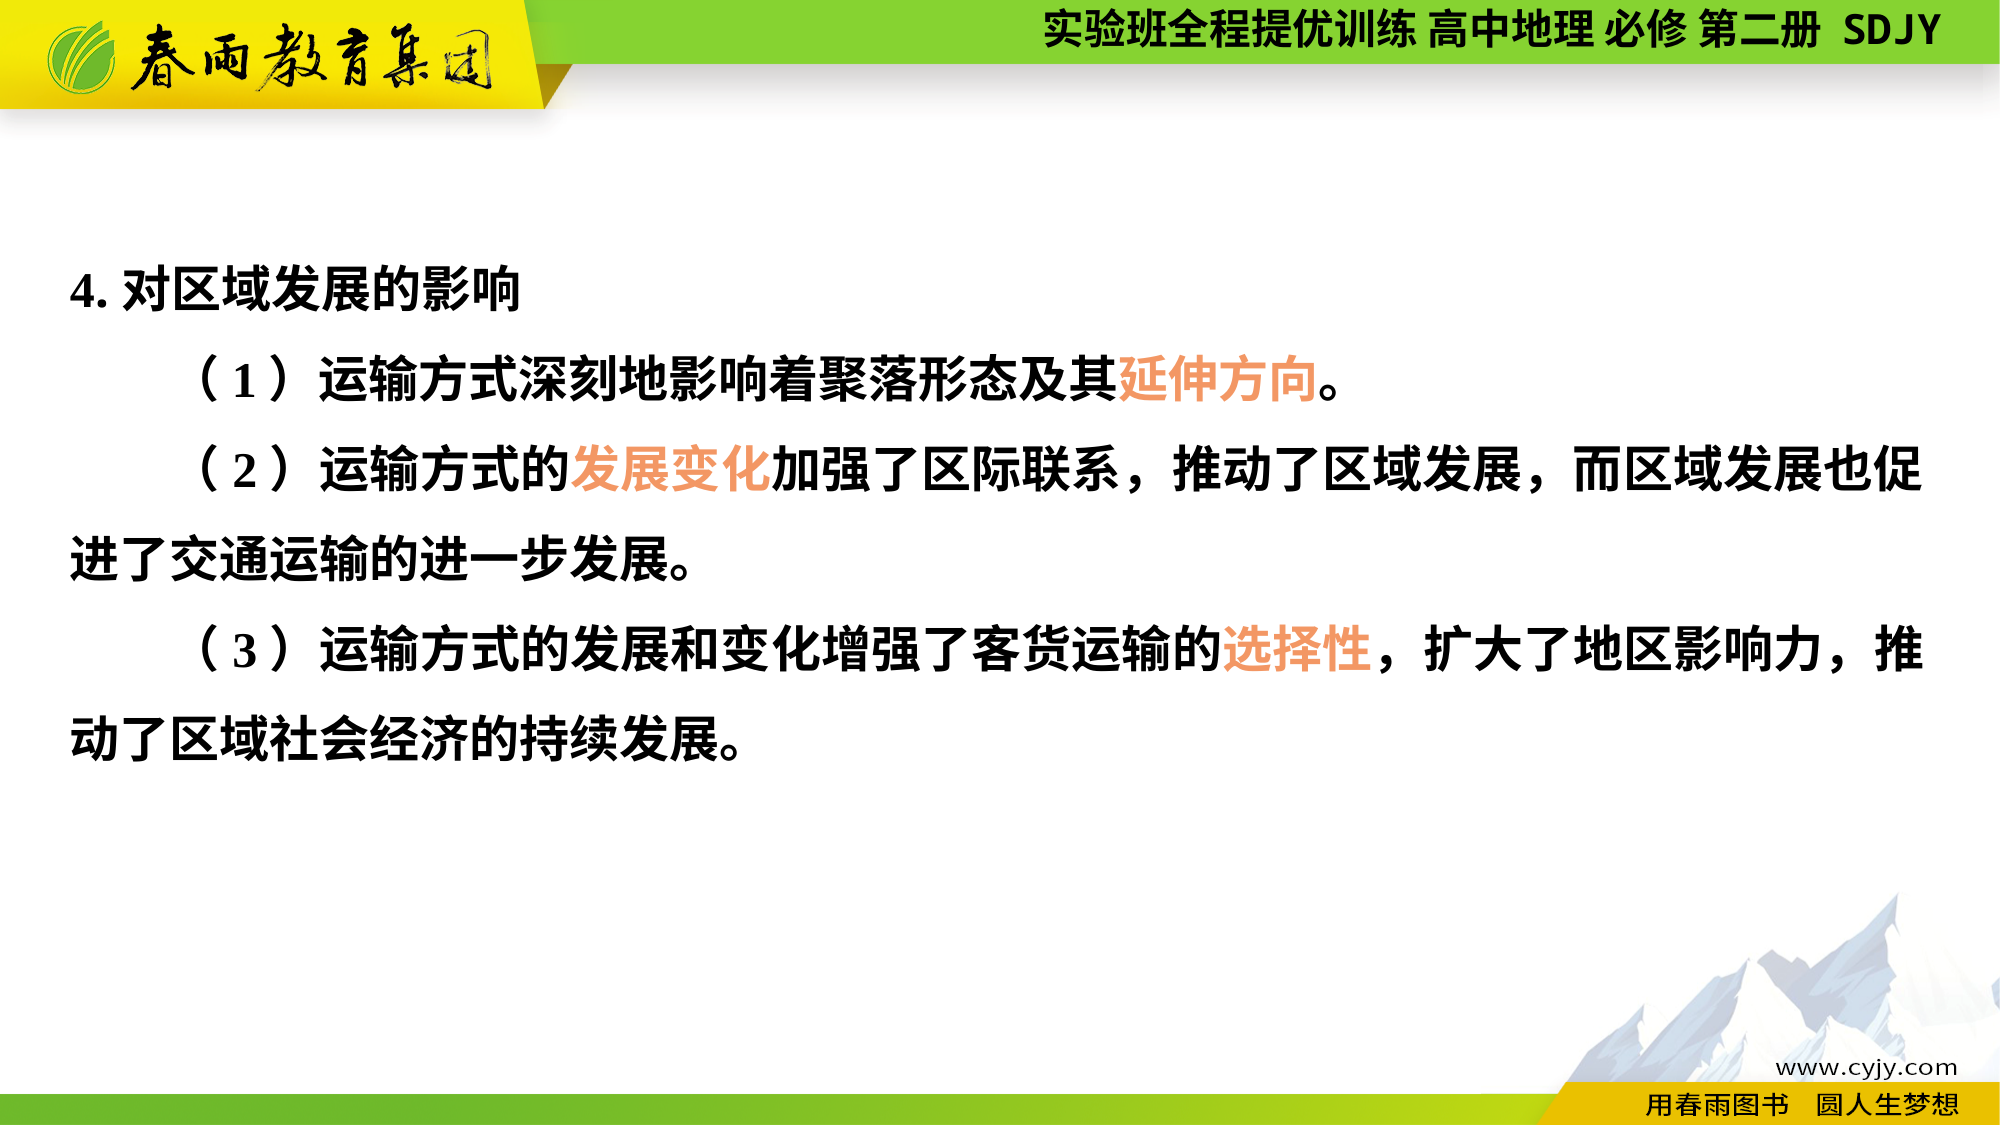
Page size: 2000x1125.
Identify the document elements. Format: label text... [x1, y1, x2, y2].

picture [0, 0, 2000, 1125]
list 4.对区域发展的影响 （1）运输方式深刻地影响着聚落形态及其延伸方向。 （2）运输方式的发展变化加强了区际联系，推动了区域发展，而区域发展也促进了交通运输的进一步发展。 （3）运输方式的发展和变化增强了客货运输的选择性，扩大了地区影响力，推动了区域社会经济的持续发展。 [54, 219, 1939, 769]
